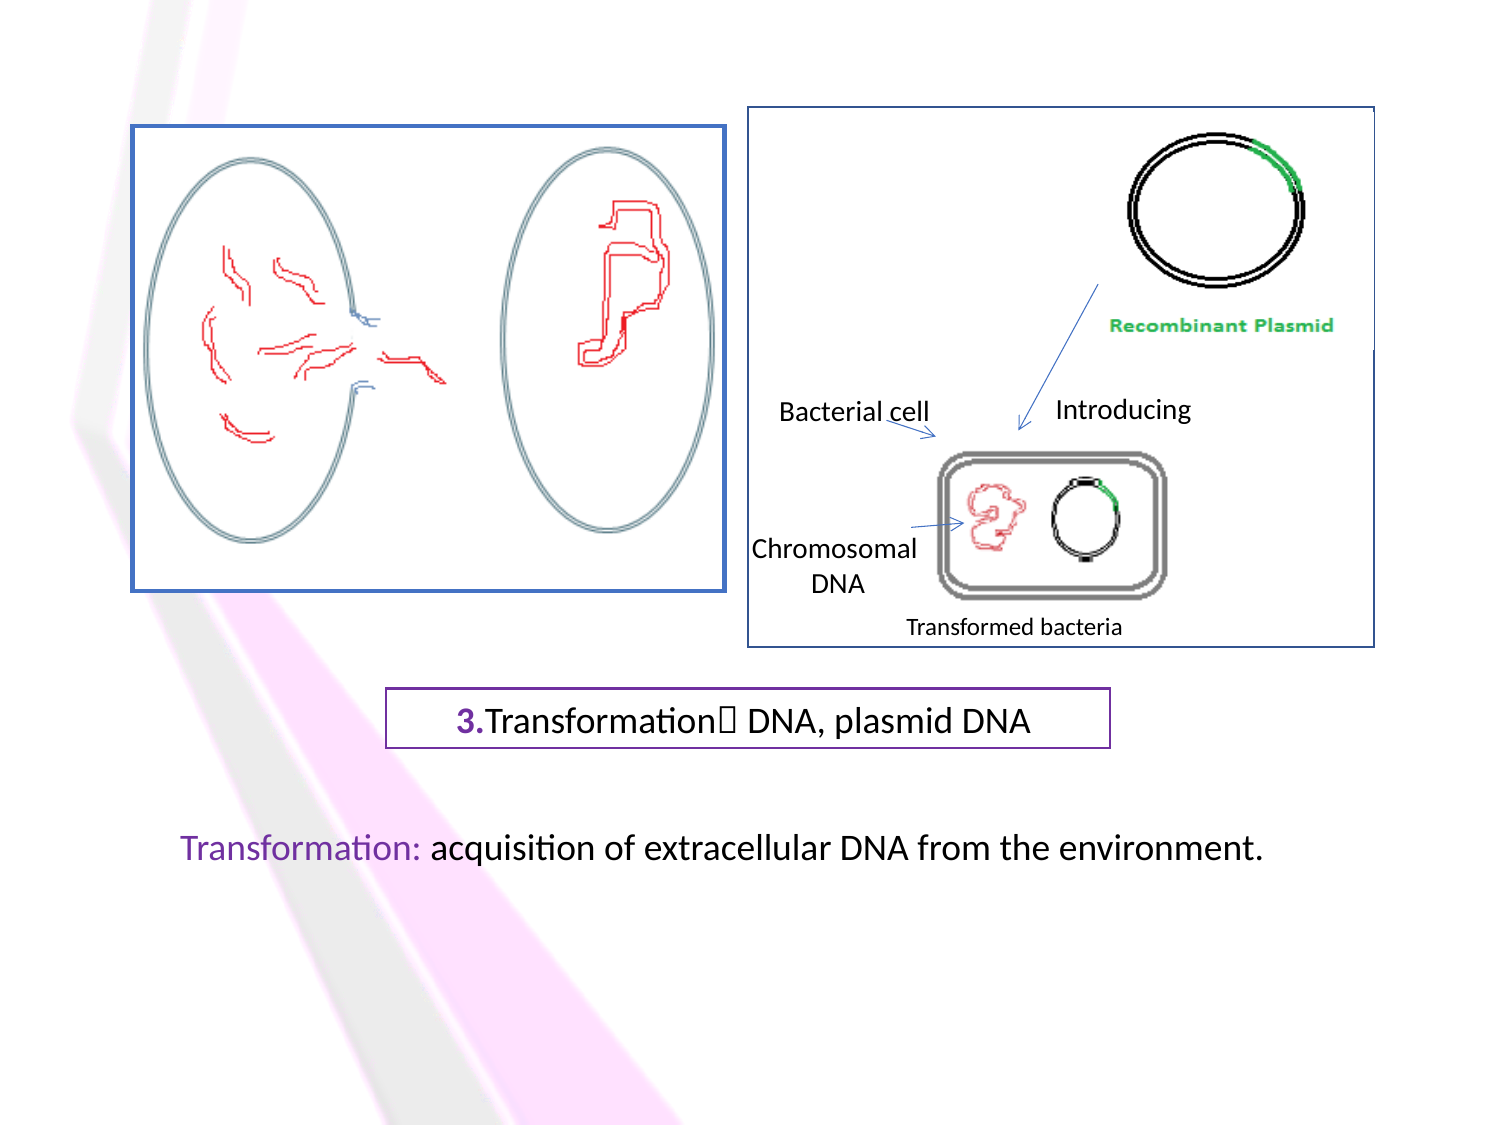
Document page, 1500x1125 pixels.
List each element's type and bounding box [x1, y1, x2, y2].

text_box [886, 420, 936, 437]
picture [0, 0, 1500, 1125]
text_box [1018, 284, 1099, 431]
text_box [911, 522, 965, 528]
